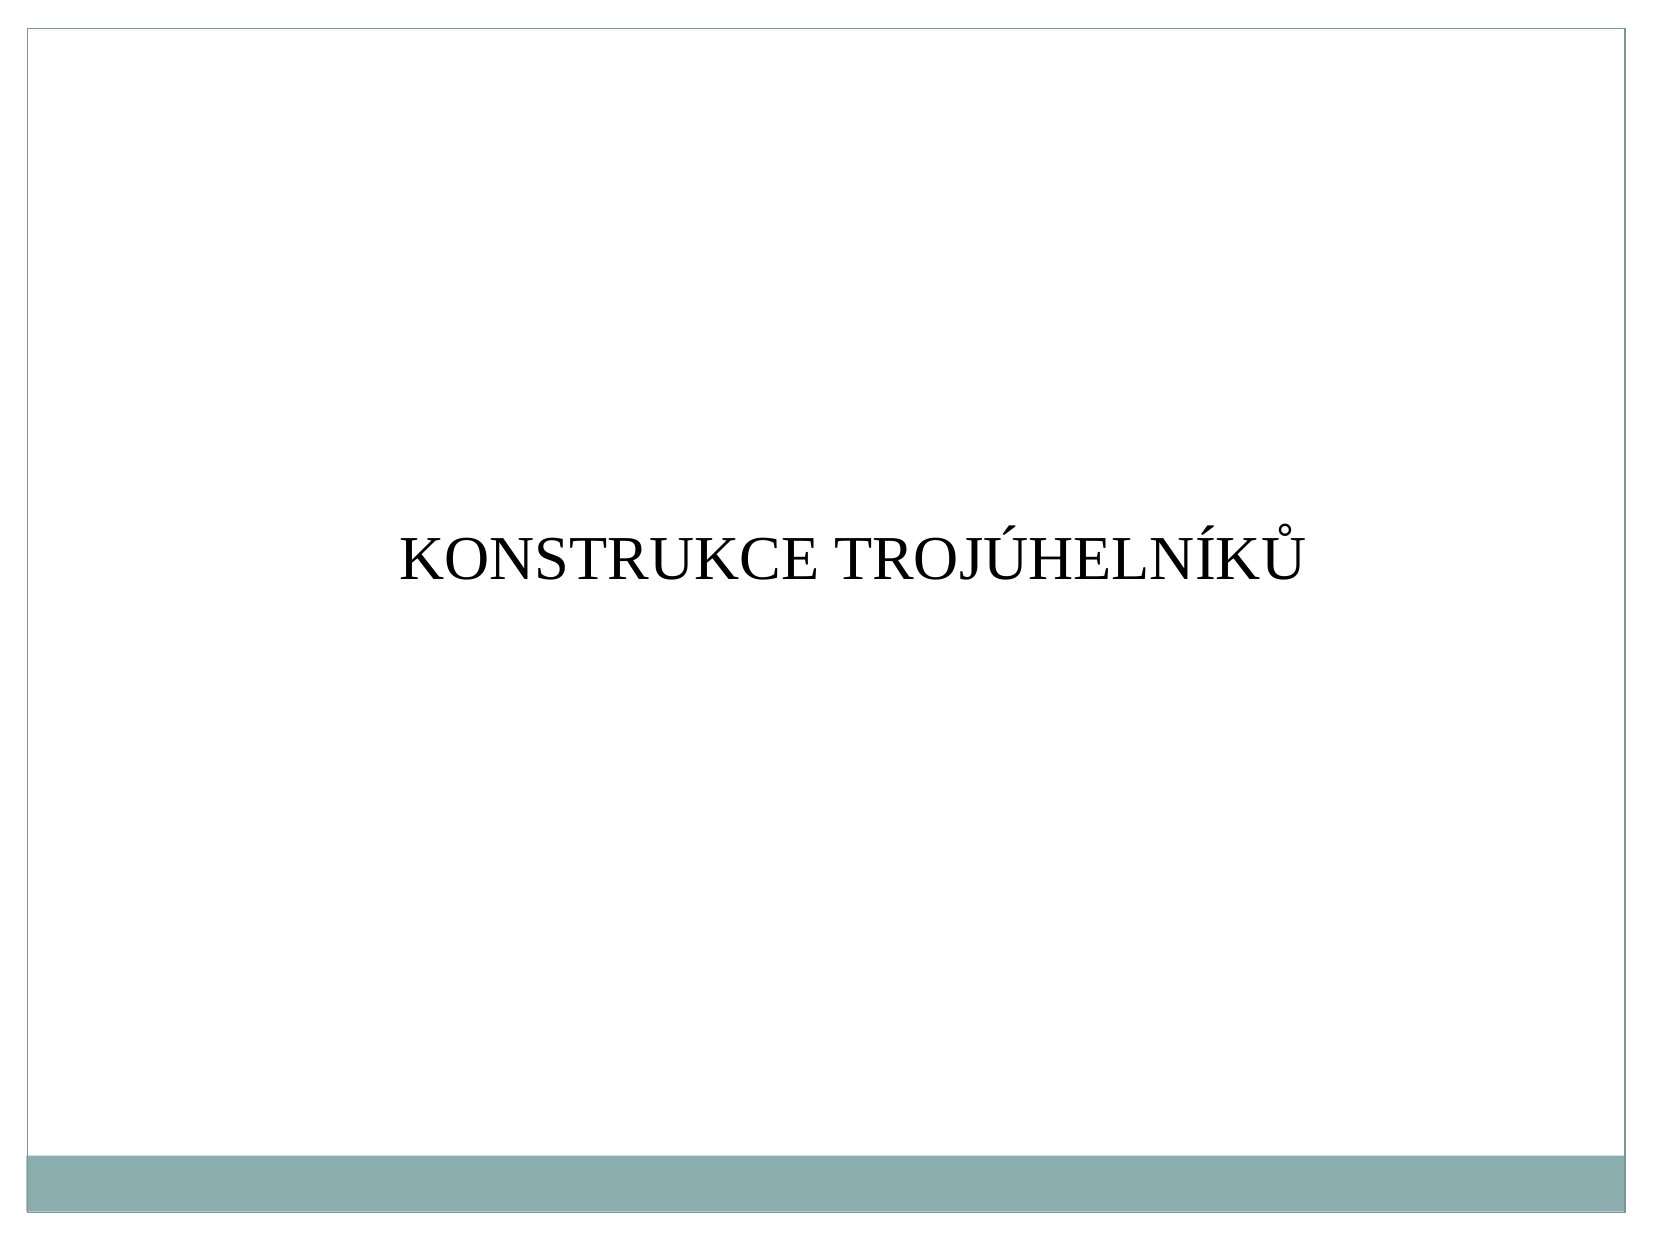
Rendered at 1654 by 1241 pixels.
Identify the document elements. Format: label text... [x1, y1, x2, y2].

subtitle KONSTRUKCE TROJÚHELNÍKŮ [129, 186, 1542, 923]
